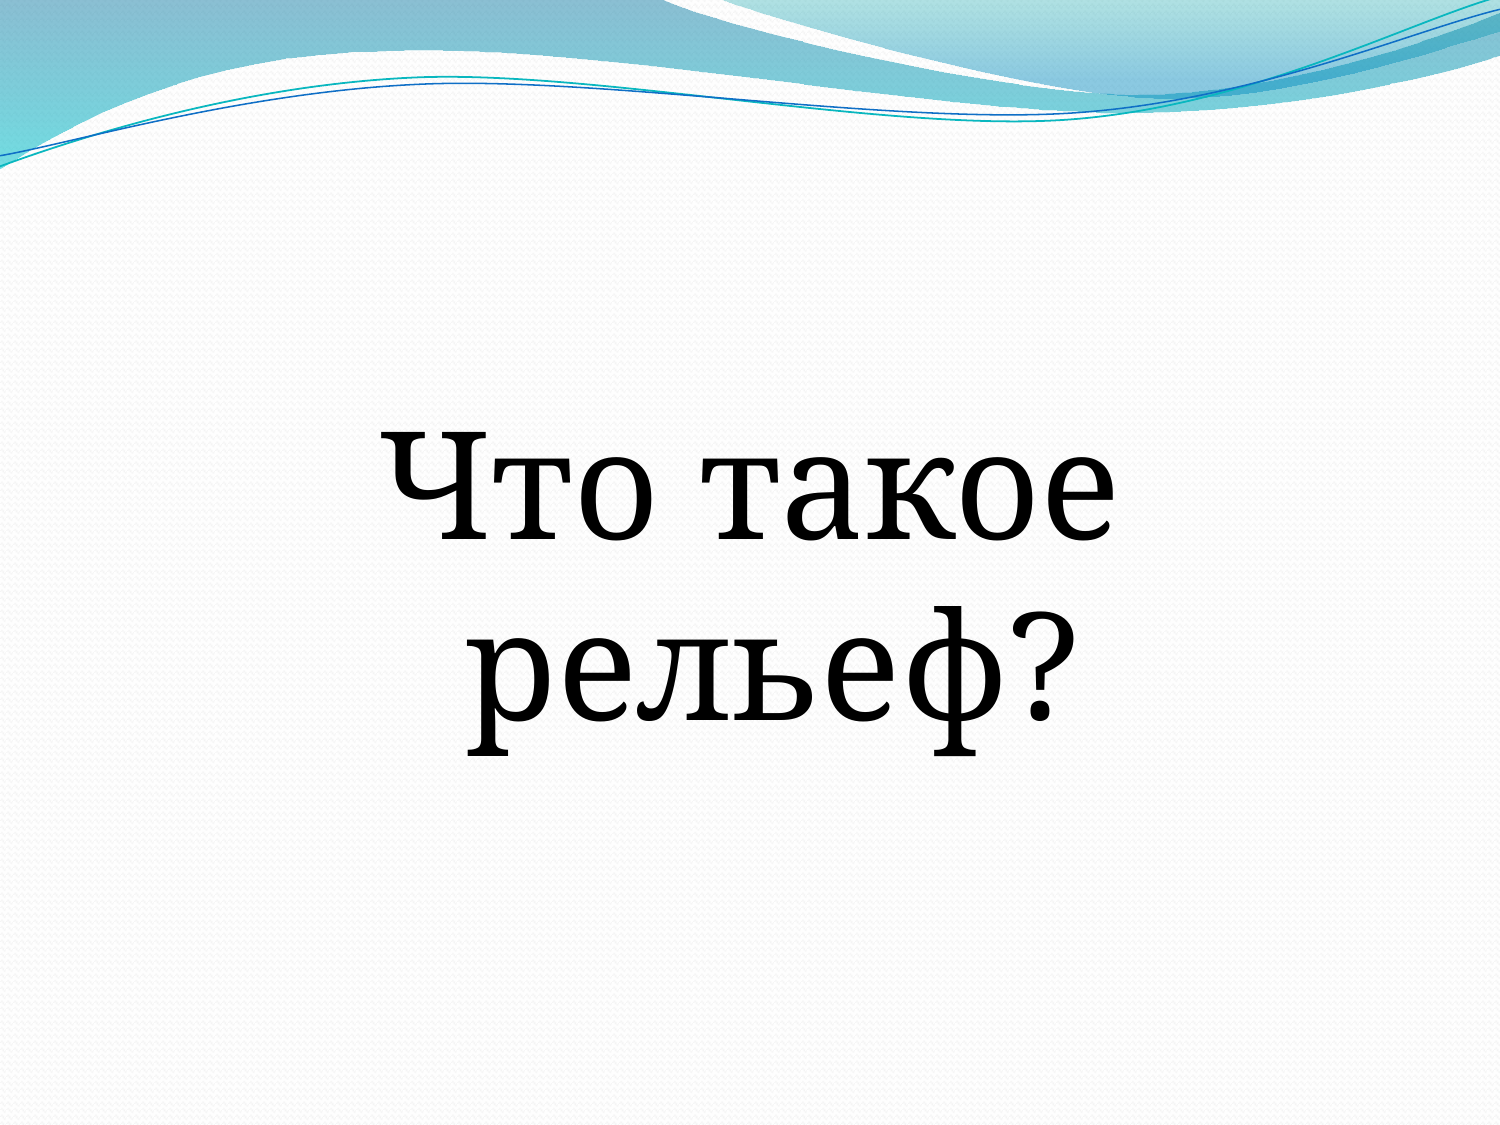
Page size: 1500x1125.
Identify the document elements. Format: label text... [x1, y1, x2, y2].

list Что такое рельеф? [75, 172, 1425, 1038]
